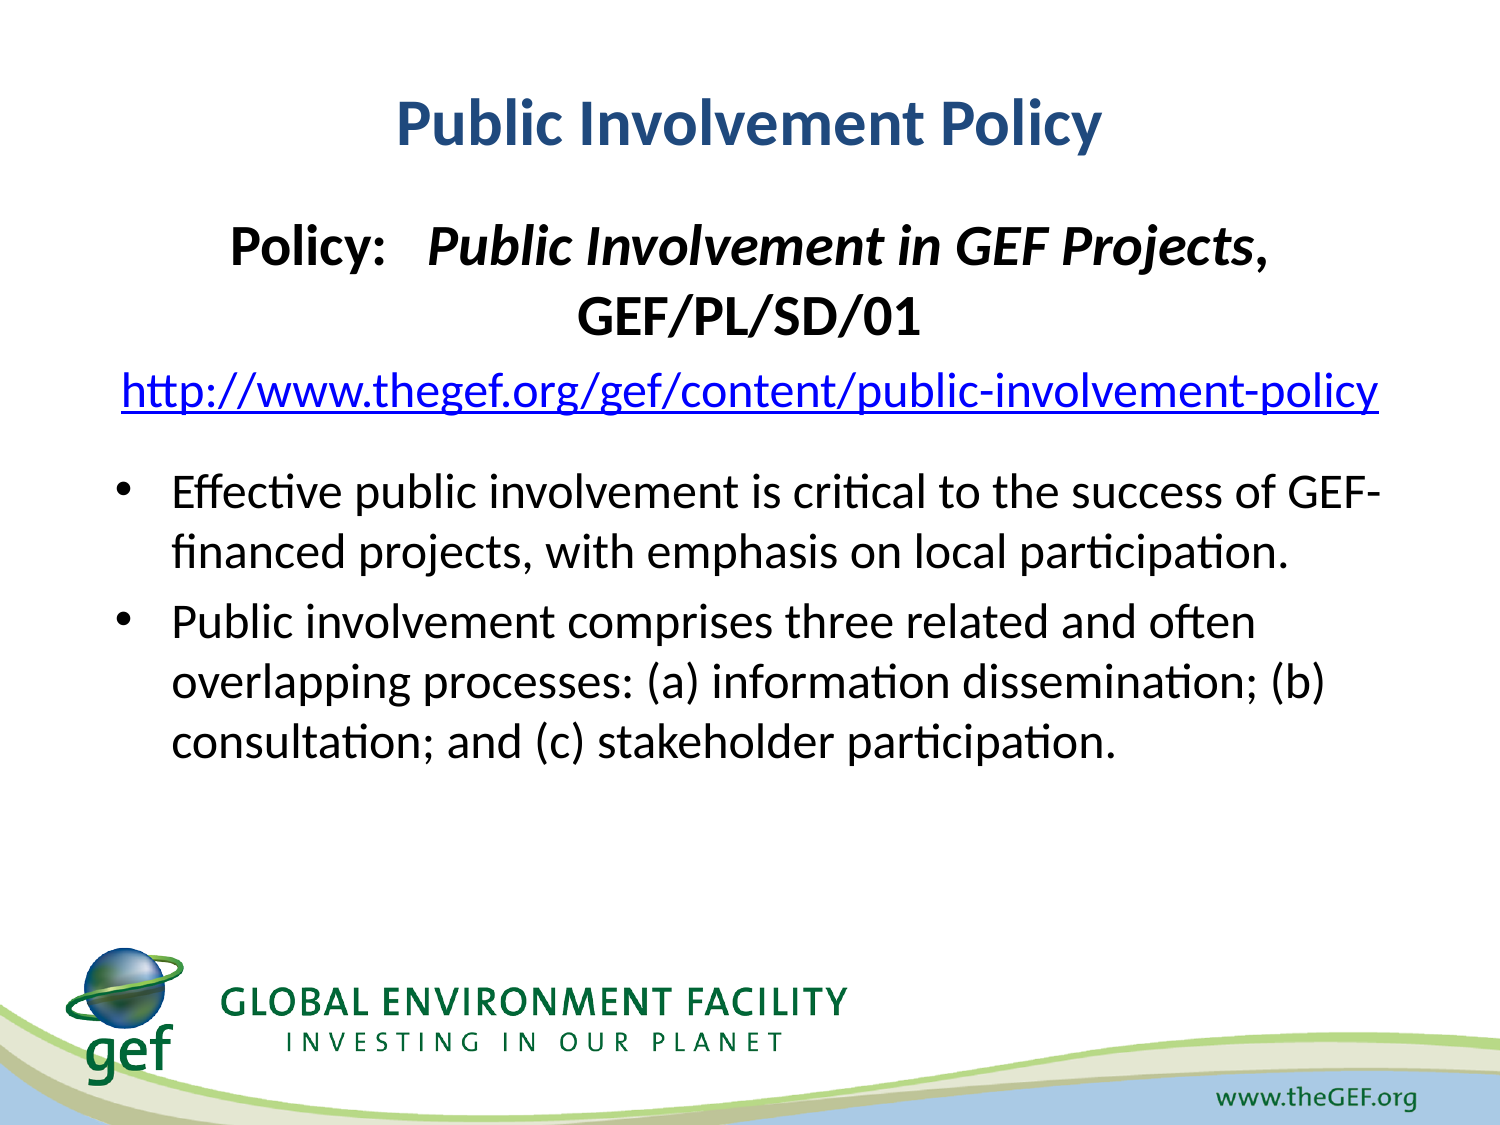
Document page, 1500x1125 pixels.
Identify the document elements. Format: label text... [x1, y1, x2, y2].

title Public Involvement Policy [75, 24, 1425, 213]
picture [0, 920, 1500, 1125]
list Policy: Public Involvement in GEF Projects, GEF/PL/SD/01 http://www.thegef.org/gef/content/public-involvement-policy Effective public involvement is critical to the success of GEF-financed projects, with emphasis on local participation. Public involvement comprises three related and often overlapping processes: (a) information dissemination; (b) consultation; and (c) stakeholder participation. [99, 200, 1400, 943]
